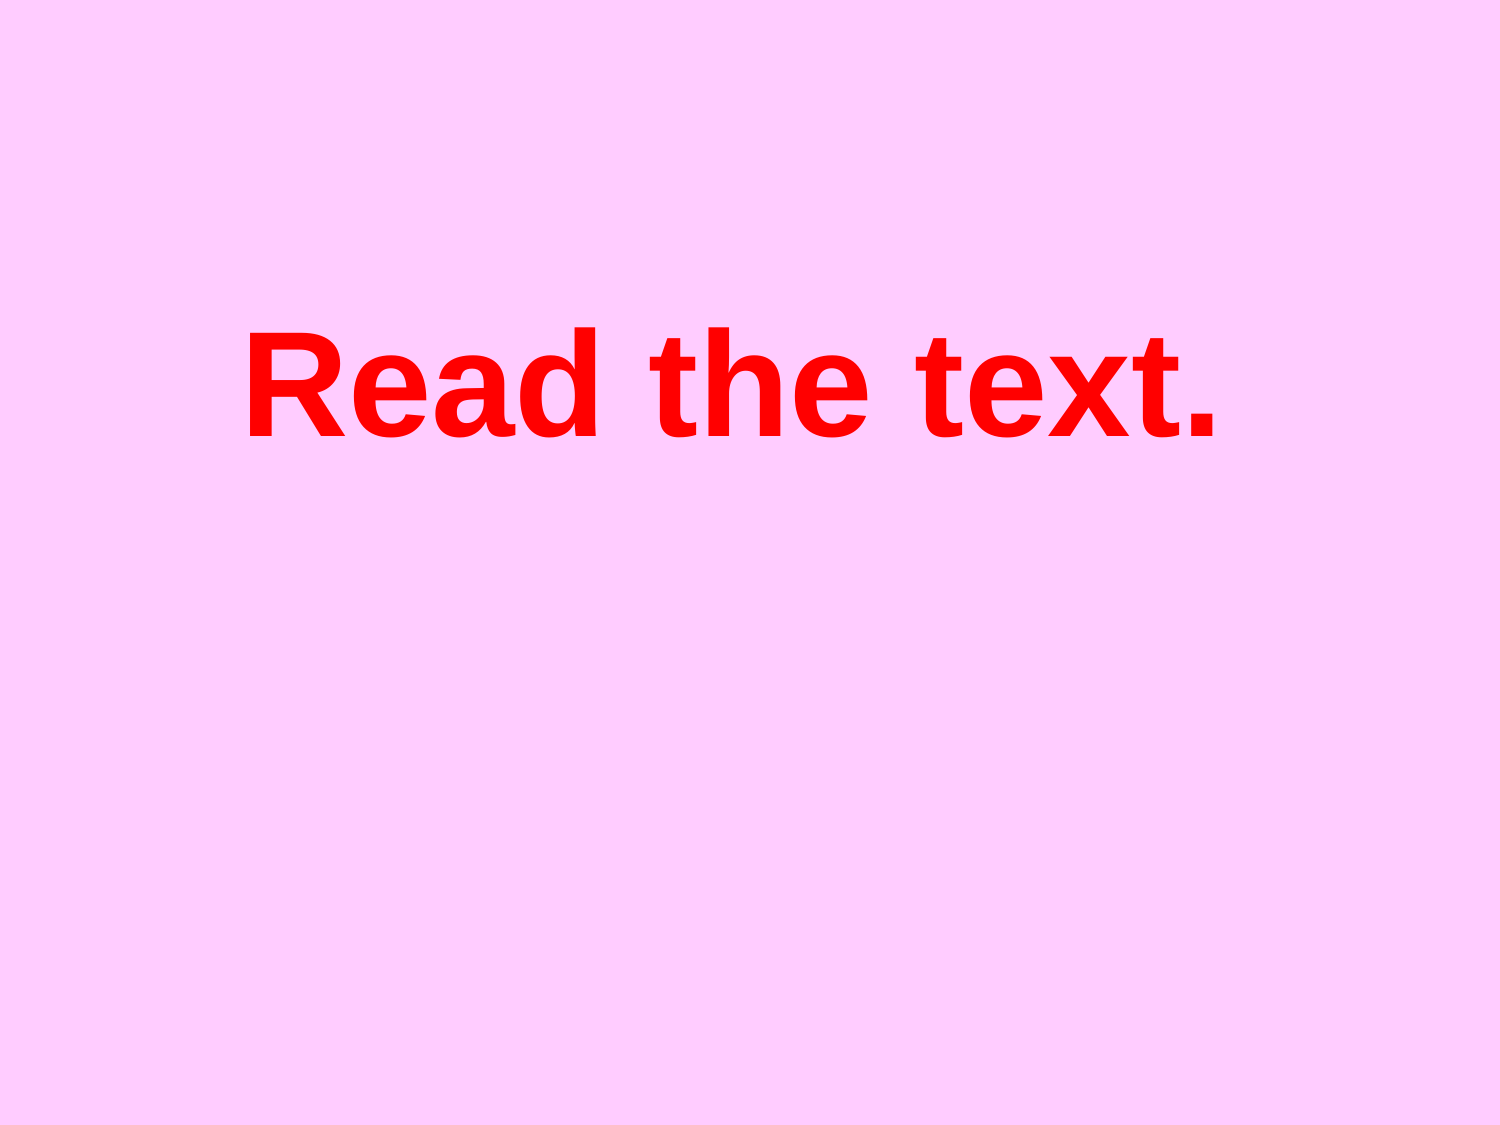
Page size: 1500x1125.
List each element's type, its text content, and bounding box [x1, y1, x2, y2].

text_box Read the text. [194, 278, 1270, 474]
